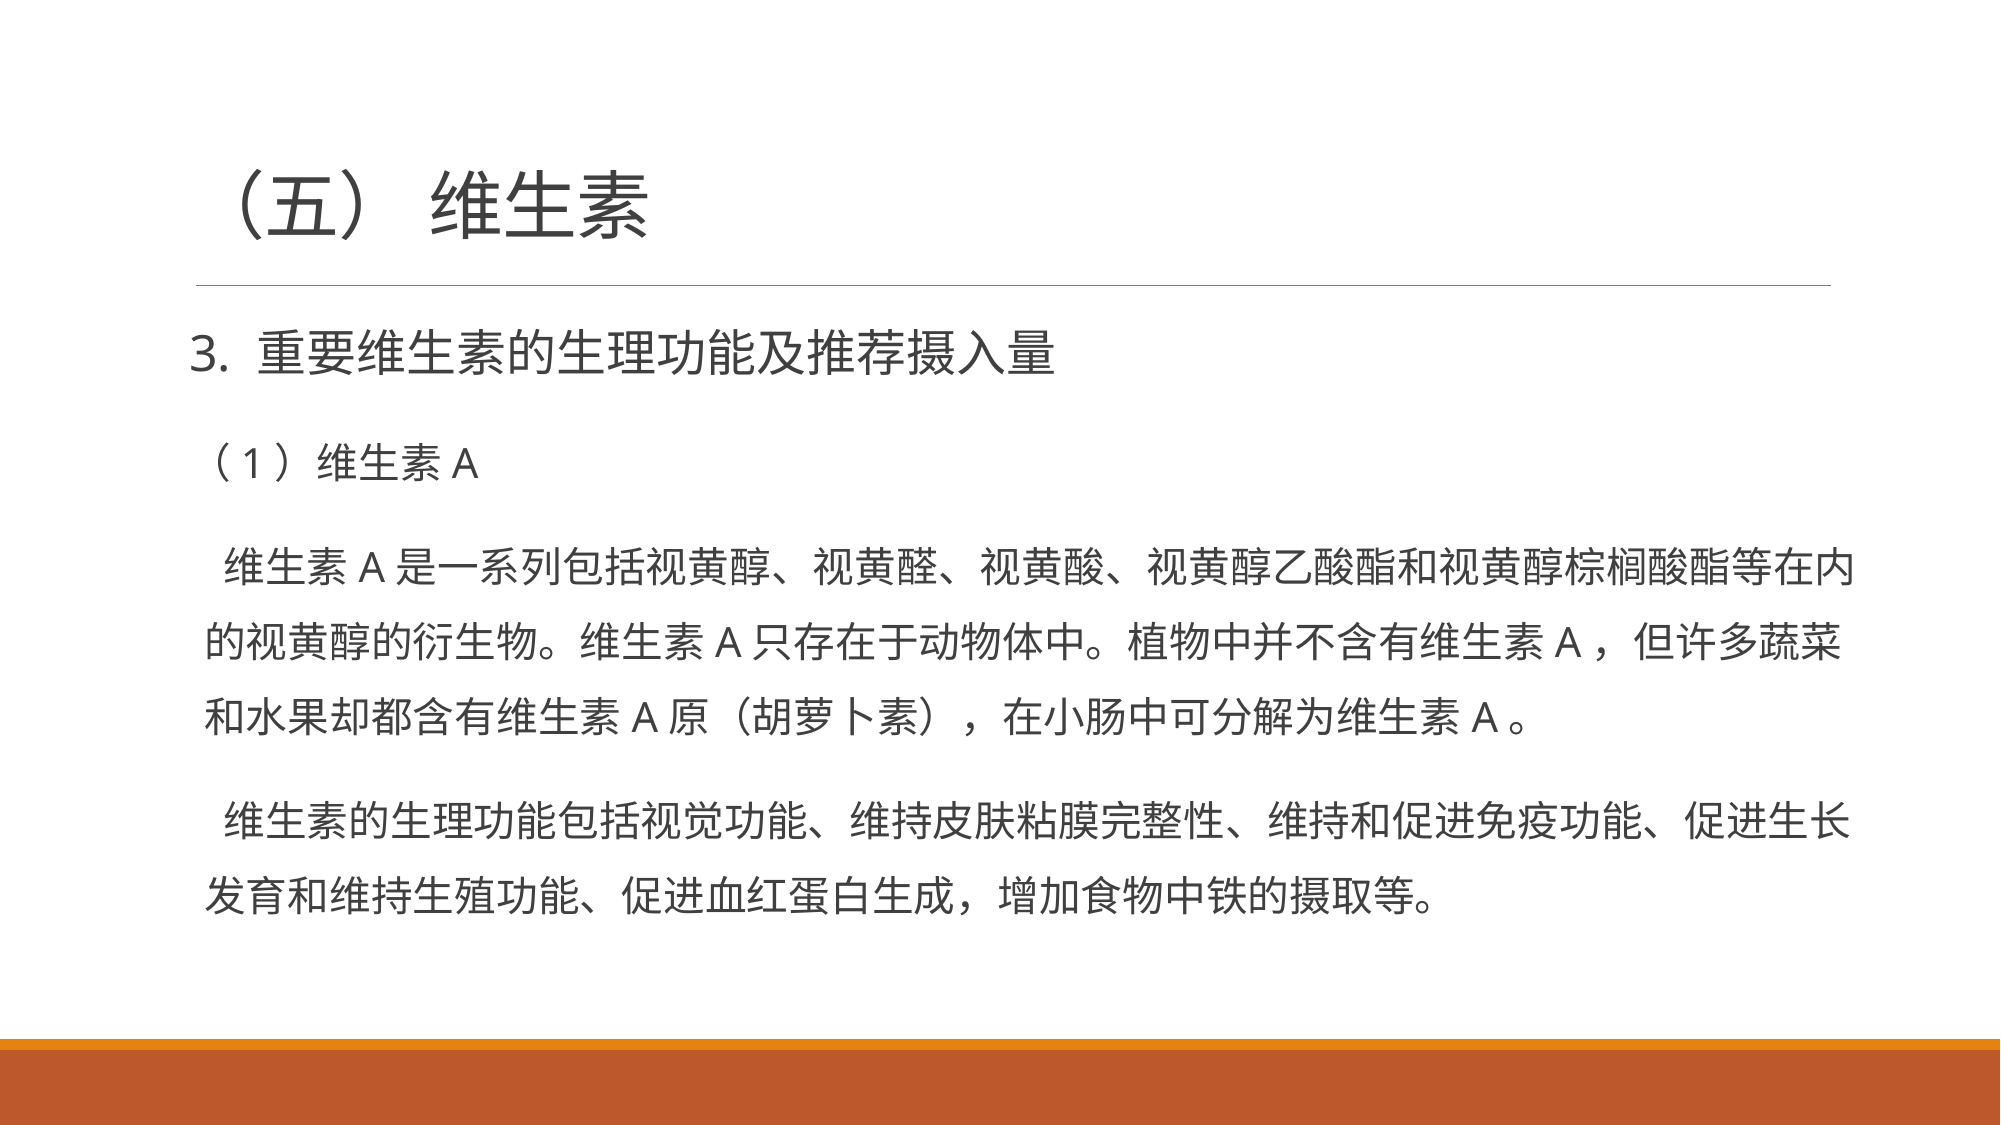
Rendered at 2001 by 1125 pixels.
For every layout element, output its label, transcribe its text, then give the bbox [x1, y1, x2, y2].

title （五） 维生素 [175, 132, 1586, 257]
list 3. 重要维生素的生理功能及推荐摄入量 （1）维生素A 维生素A是一系列包括视黄醇、视黄醛、视黄酸、视黄醇乙酸酯和视黄醇棕榈酸酯等在内的视黄醇的衍生物。维生素A只存在于动物体中。植物中并不含有维生素A，但许多蔬菜和水果却都含有维生素A原（胡萝卜素），在小肠中可分解为维生素A。 维生素的生理功能包括视觉功能、维持皮肤粘膜完整性、维持和促进免疫功能、促进生长发育和维持生殖功能、促进血红蛋白生成，增加食物中铁的摄取等。 [189, 221, 1884, 972]
